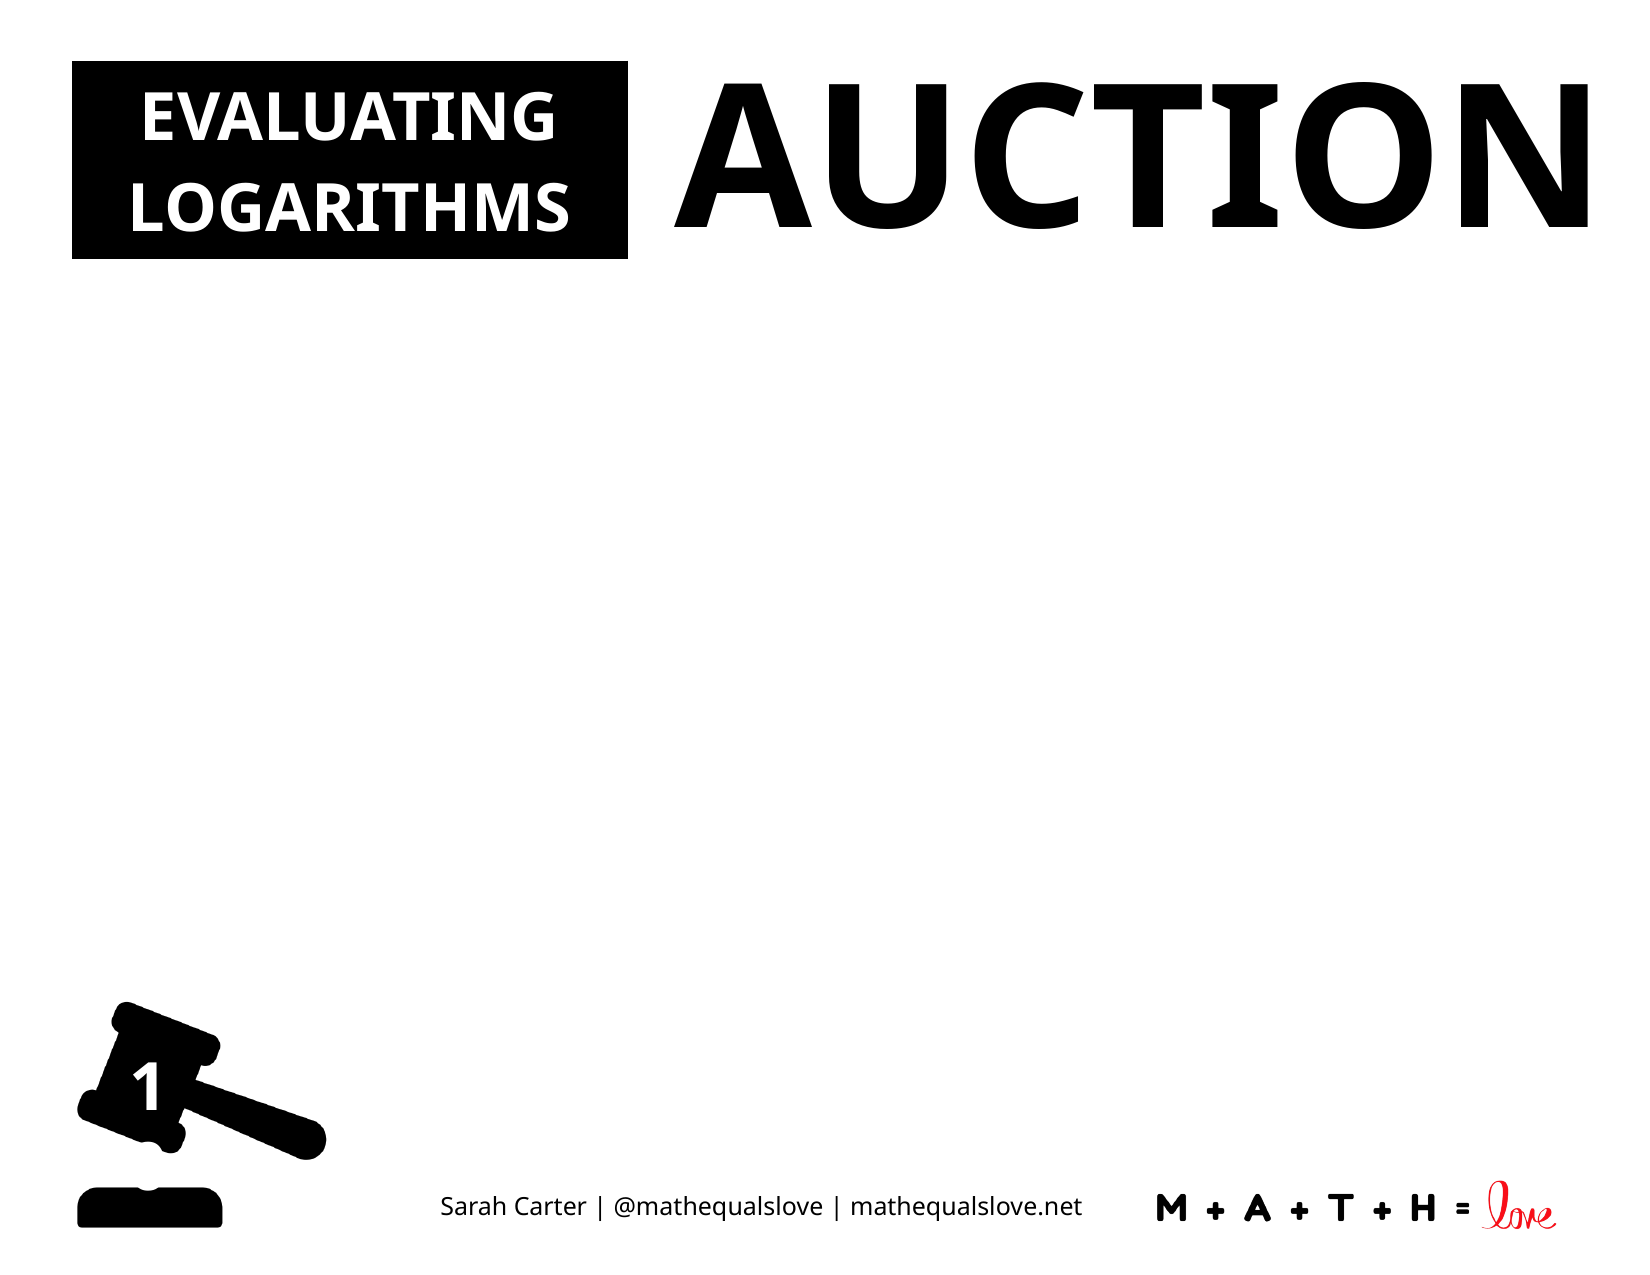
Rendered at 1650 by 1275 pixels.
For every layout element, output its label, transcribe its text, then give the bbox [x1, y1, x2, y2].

picture [1147, 1177, 1563, 1236]
text_box AUCTION [659, 20, 1636, 275]
text_box Sarah Carter | @mathequalslove | mathequalslove.net [330, 1183, 1147, 1228]
table_header EVALUATING LOGARITHMS [72, 62, 626, 257]
picture [72, 998, 330, 1231]
